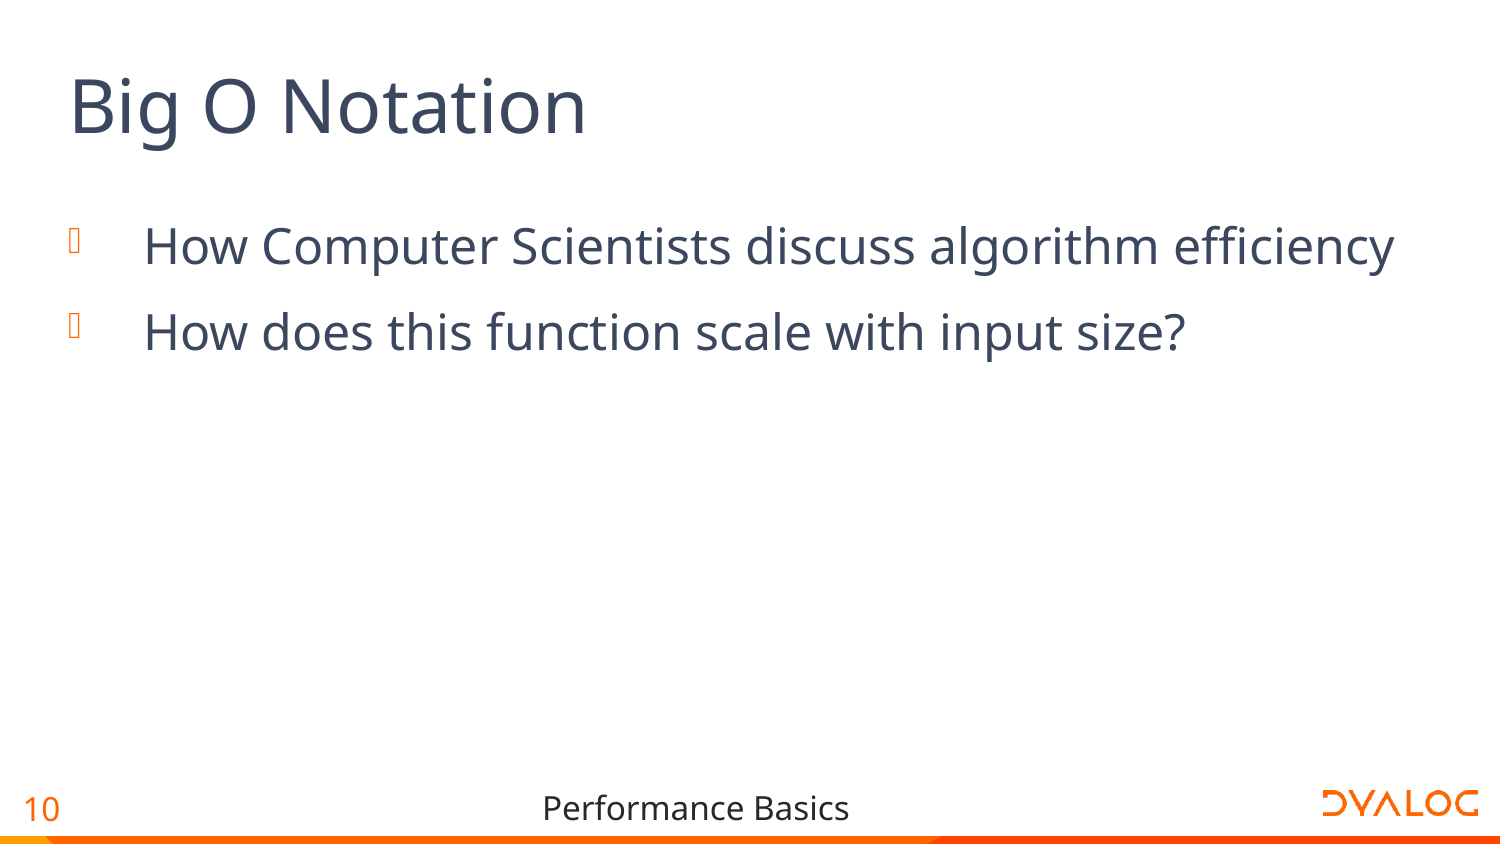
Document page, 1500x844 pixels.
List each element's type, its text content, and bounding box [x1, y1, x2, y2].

picture [0, 836, 1500, 844]
picture [1323, 790, 1478, 816]
title Big O Notation [53, 43, 1121, 157]
list How Computer Scientists discuss algorithm efficiency How does this function scale with input size? [53, 207, 1448, 740]
